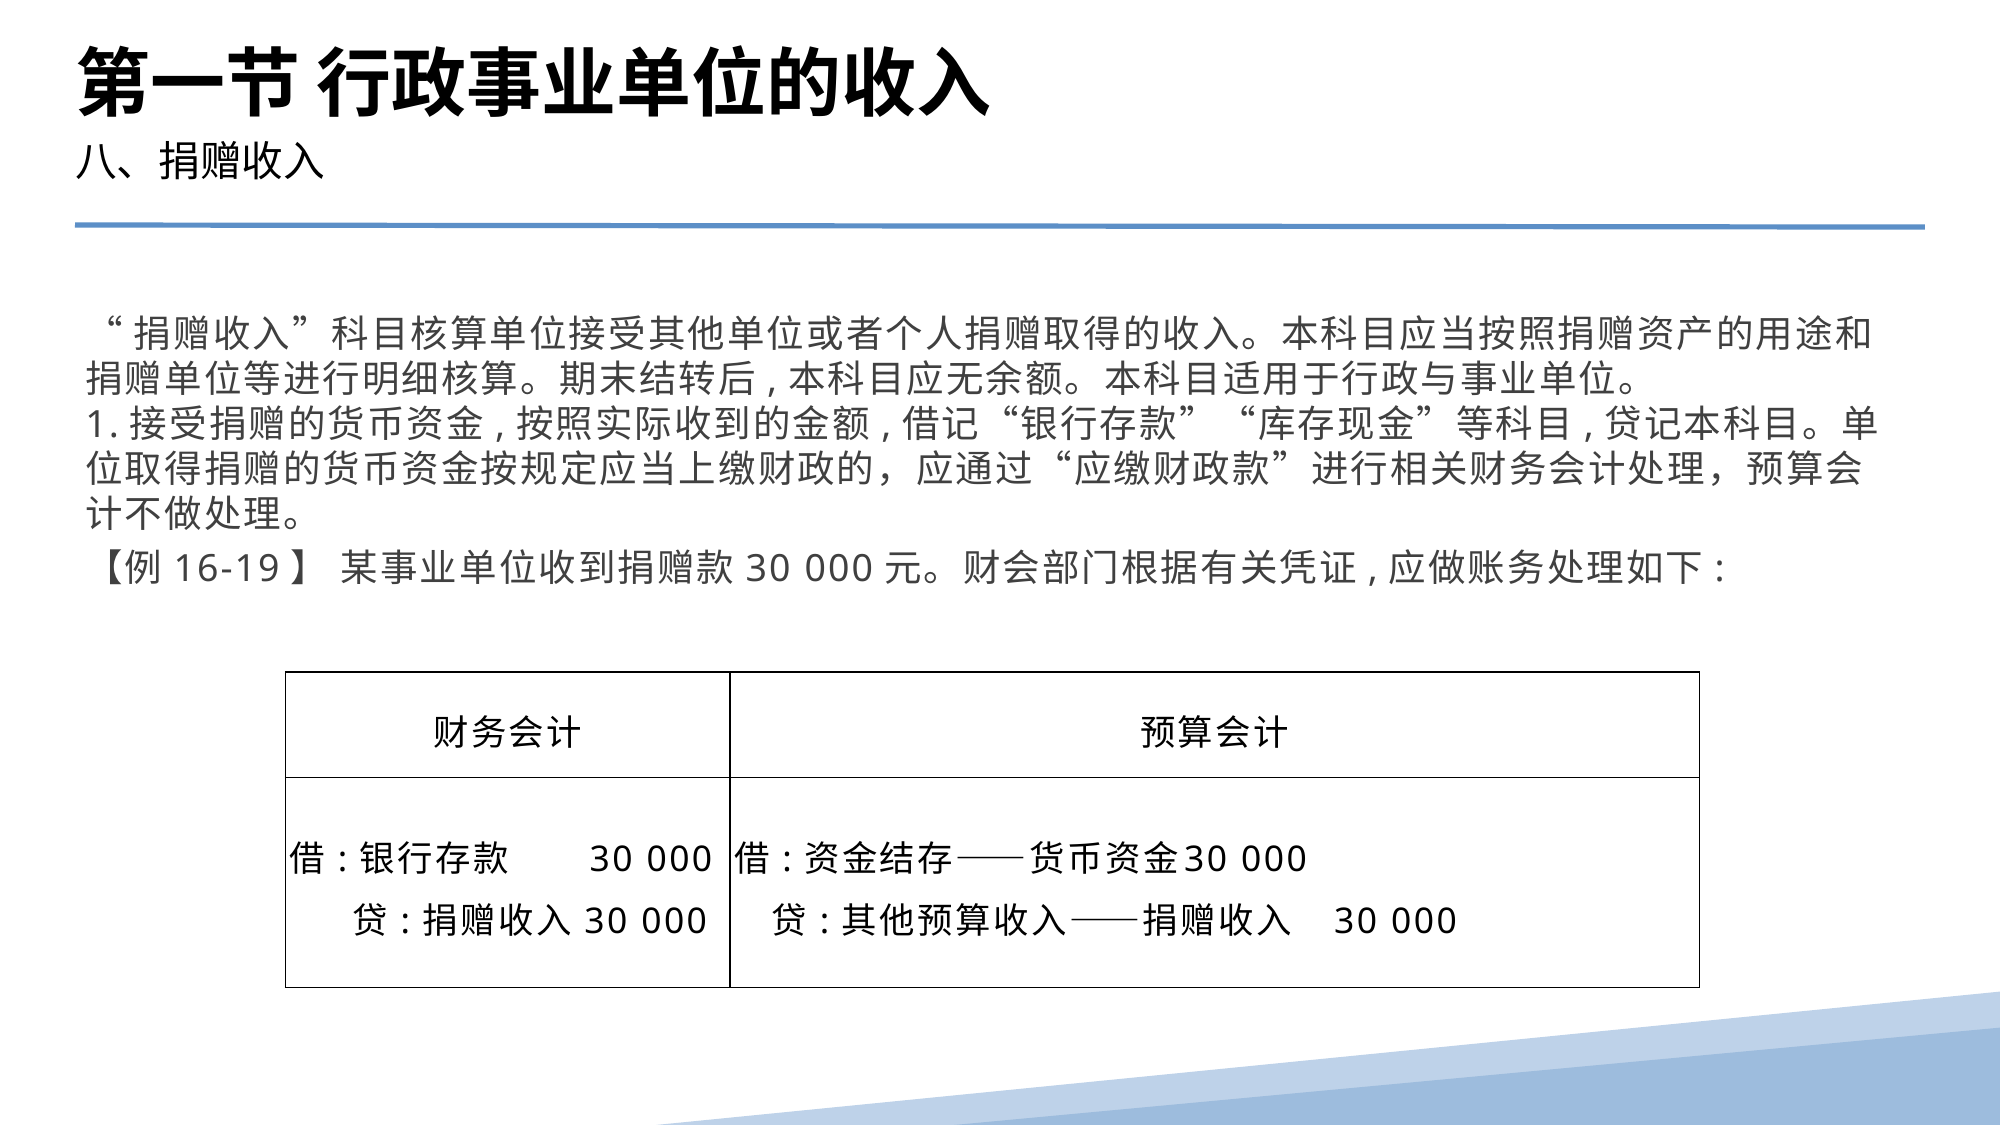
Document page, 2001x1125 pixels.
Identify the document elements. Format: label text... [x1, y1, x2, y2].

text_box “捐赠收入”科目核算单位接受其他单位或者个人捐赠取得的收入。本科目应当按照捐赠资产的用途和捐赠单位等进行明细核算。期末结转后,本科目应无余额。本科目适用于行政与事业单位。 1.接受捐赠的货币资金,按照实际收到的金额,借记“银行存款”“库存现金”等科目,贷记本科目。单位取得捐赠的货币资金按规定应当上缴财政的，应通过“应缴财政款”进行相关财务会计处理，预算会计不做处理。 【例16-19】 某事业单位收到捐赠款30 000元。财会部门根据有关凭证,应做账务处理如下: [75, 241, 1901, 657]
table_cell 借:资金结存——货币资金 30 000 贷:其他预算收入——捐赠收入 30 000 [731, 778, 1699, 987]
text_box 八、捐赠收入 [75, 124, 1925, 200]
table_header 预算会计 [731, 673, 1699, 777]
text_box 第一节 行政事业单位的收入 [75, 24, 1925, 124]
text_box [656, 991, 2000, 1125]
table_cell 借:银行存款 30 000 贷:捐赠收入30 000 [286, 778, 729, 987]
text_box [74, 224, 1925, 228]
table_header 财务会计 [286, 673, 729, 777]
